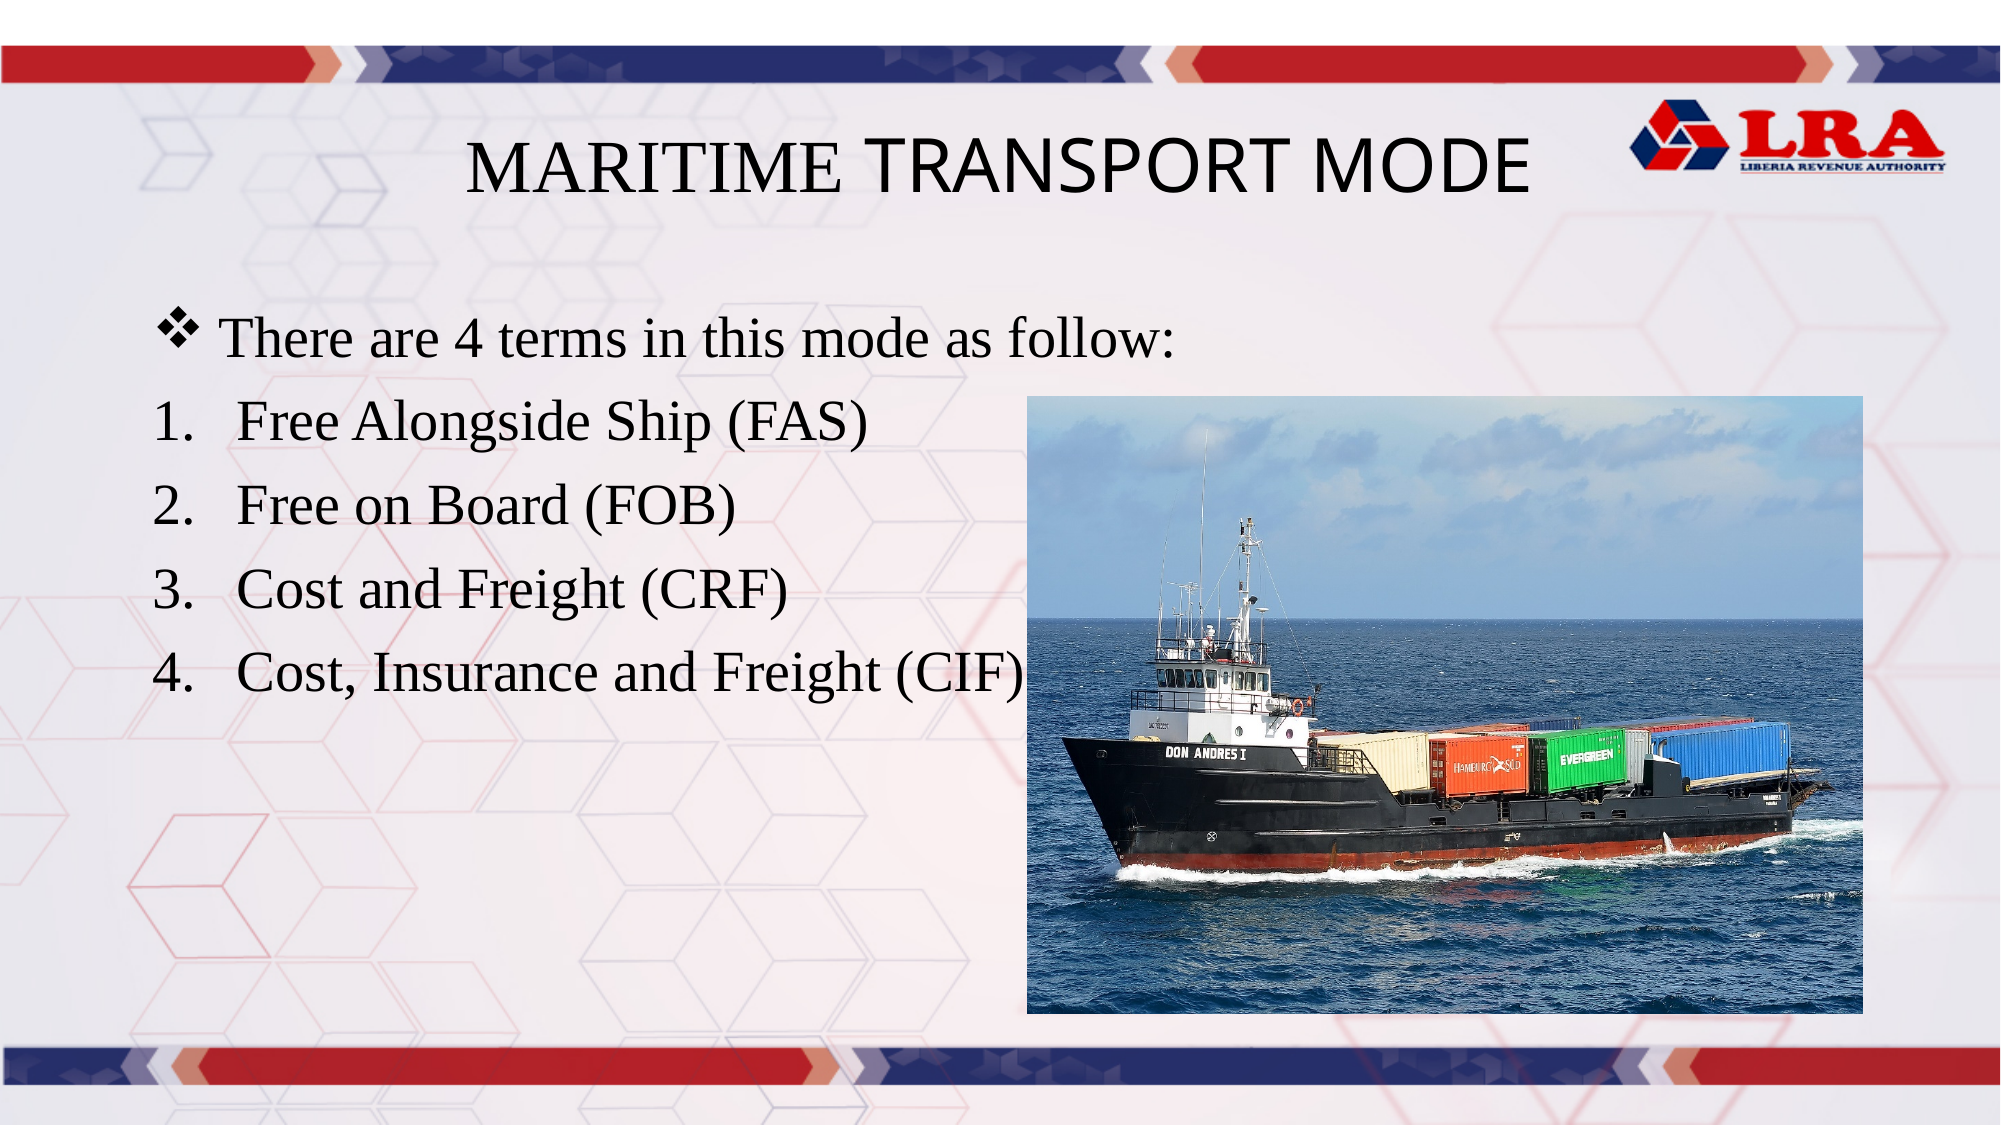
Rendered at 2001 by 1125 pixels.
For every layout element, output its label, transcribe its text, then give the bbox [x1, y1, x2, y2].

list There are 4 terms in this mode as follow: Free Alongside Ship (FAS) Free on Board (FOB) Cost and Freight (CRF) Cost, Insurance and Freight (CIF) [137, 299, 1863, 1014]
picture [0, 0, 2001, 1125]
title MARITIME TRANSPORT MODE [137, 59, 1863, 278]
